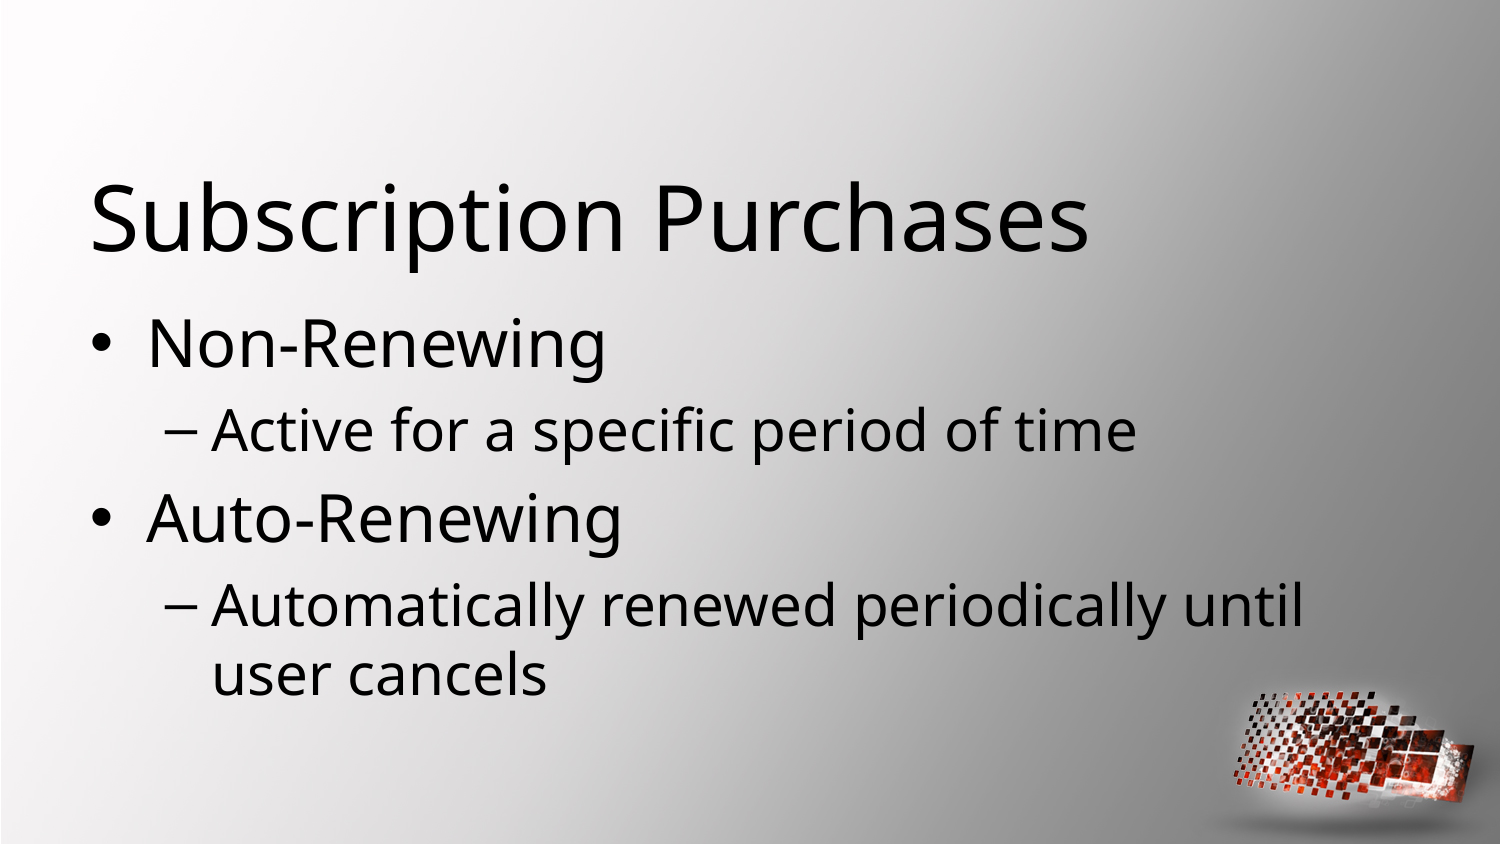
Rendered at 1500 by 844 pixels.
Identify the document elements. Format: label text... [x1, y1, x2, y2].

title Subscription Purchases [75, 124, 1425, 293]
list Non-Renewing Active for a specific period of time Auto-Renewing Automatically renewed periodically until user cancels [75, 293, 1425, 754]
picture [0, 0, 1500, 844]
